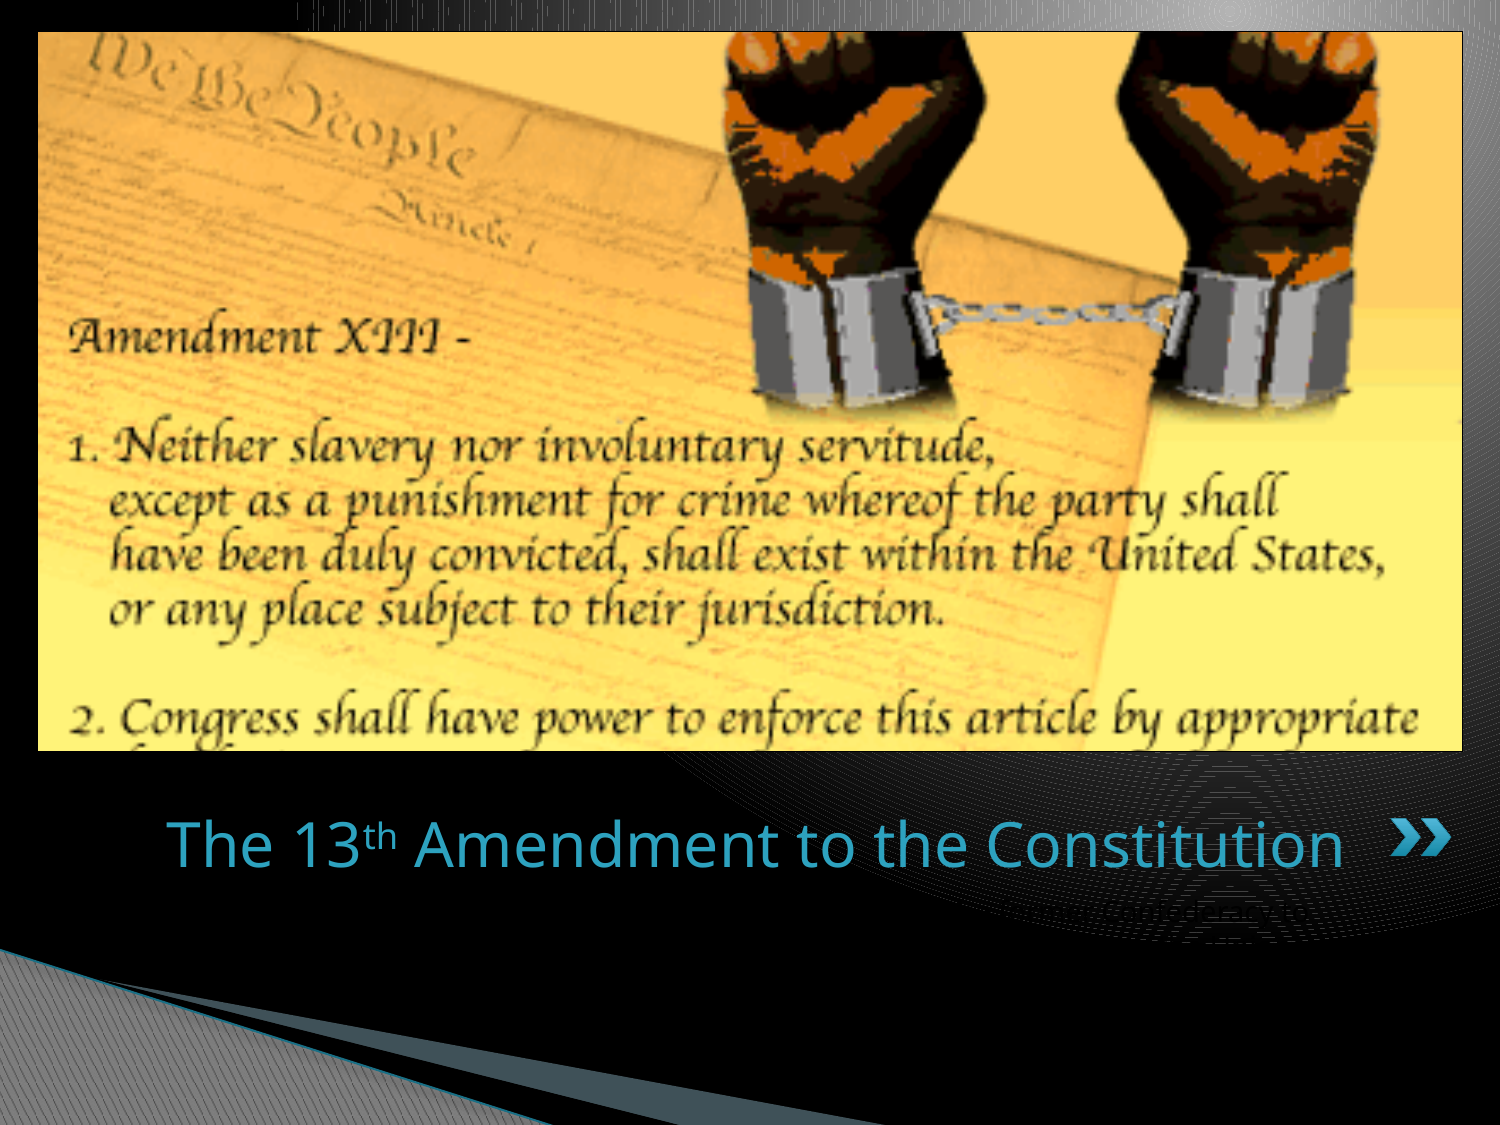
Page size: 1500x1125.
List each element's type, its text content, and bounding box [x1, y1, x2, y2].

picture [0, 952, 543, 1125]
title The 13th Amendment to the Constitution [37, 798, 1363, 891]
picture [37, 30, 1463, 752]
list Passed in 1865, Congress would require every state in the former Confederacy to ratify the 13th Amendment to the Constitution before it could re-enter the Union. [187, 892, 1363, 1000]
